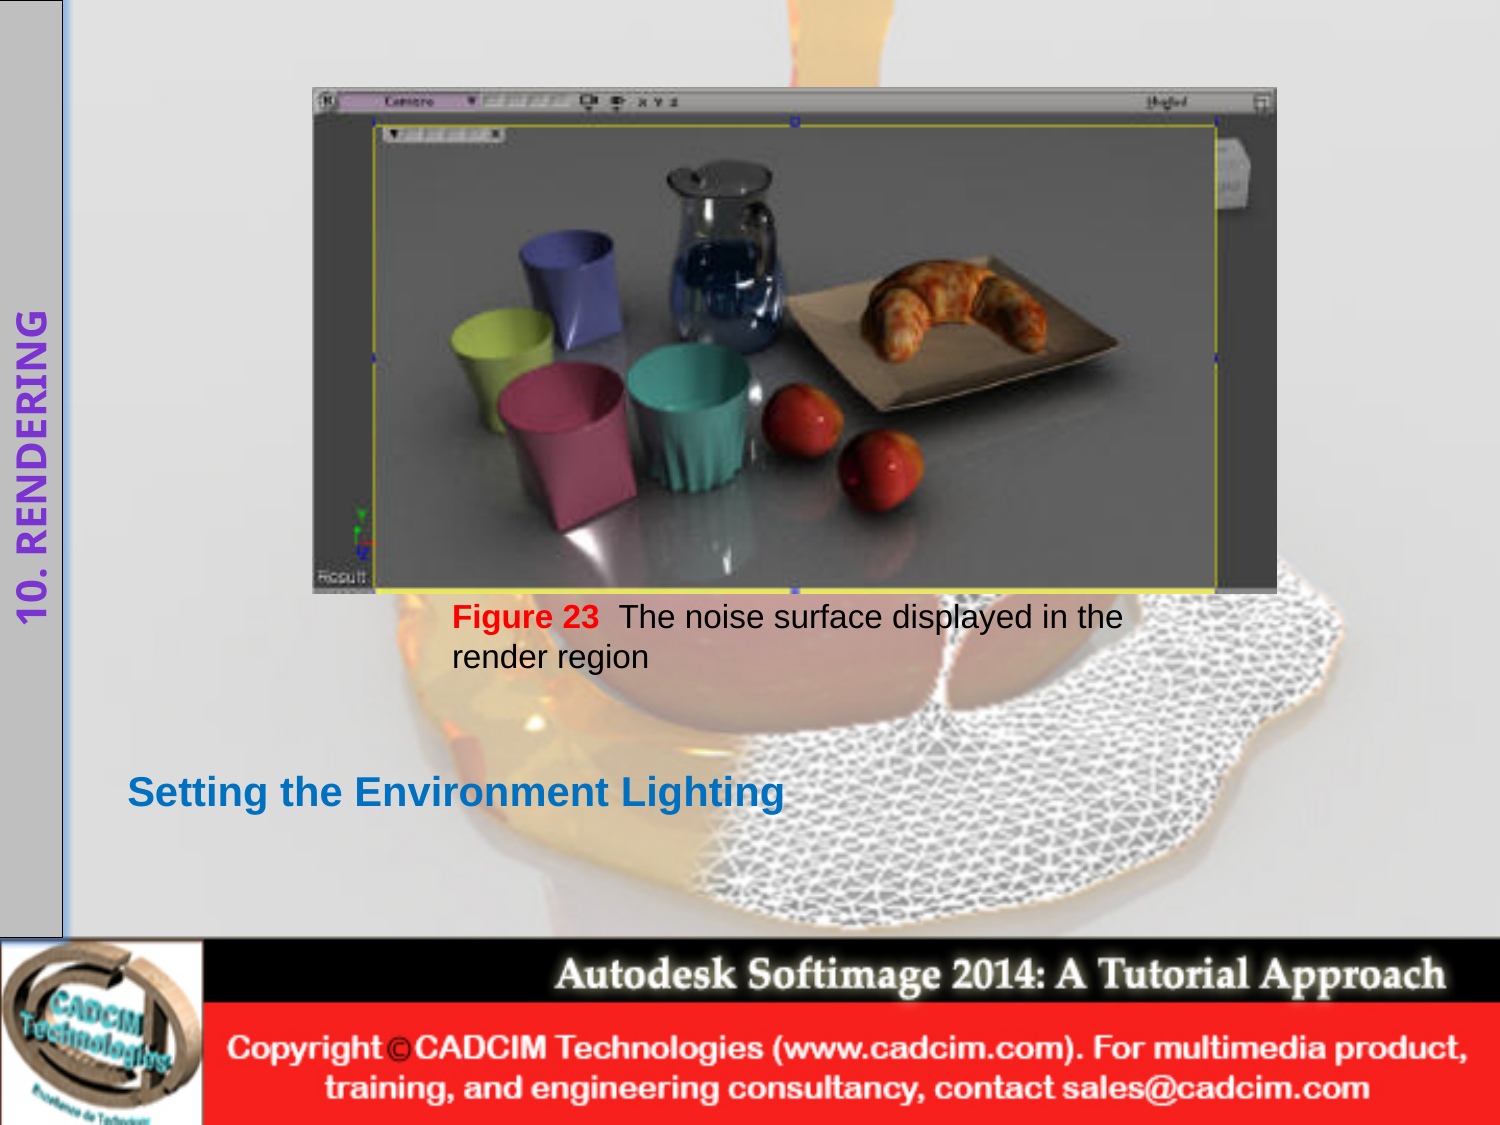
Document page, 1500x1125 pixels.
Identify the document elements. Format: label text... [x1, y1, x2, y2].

text_box Figure 23 The noise surface displayed in the render region [437, 604, 1188, 682]
picture [0, 0, 1500, 1125]
text_box Setting the Environment Lighting [112, 712, 863, 823]
